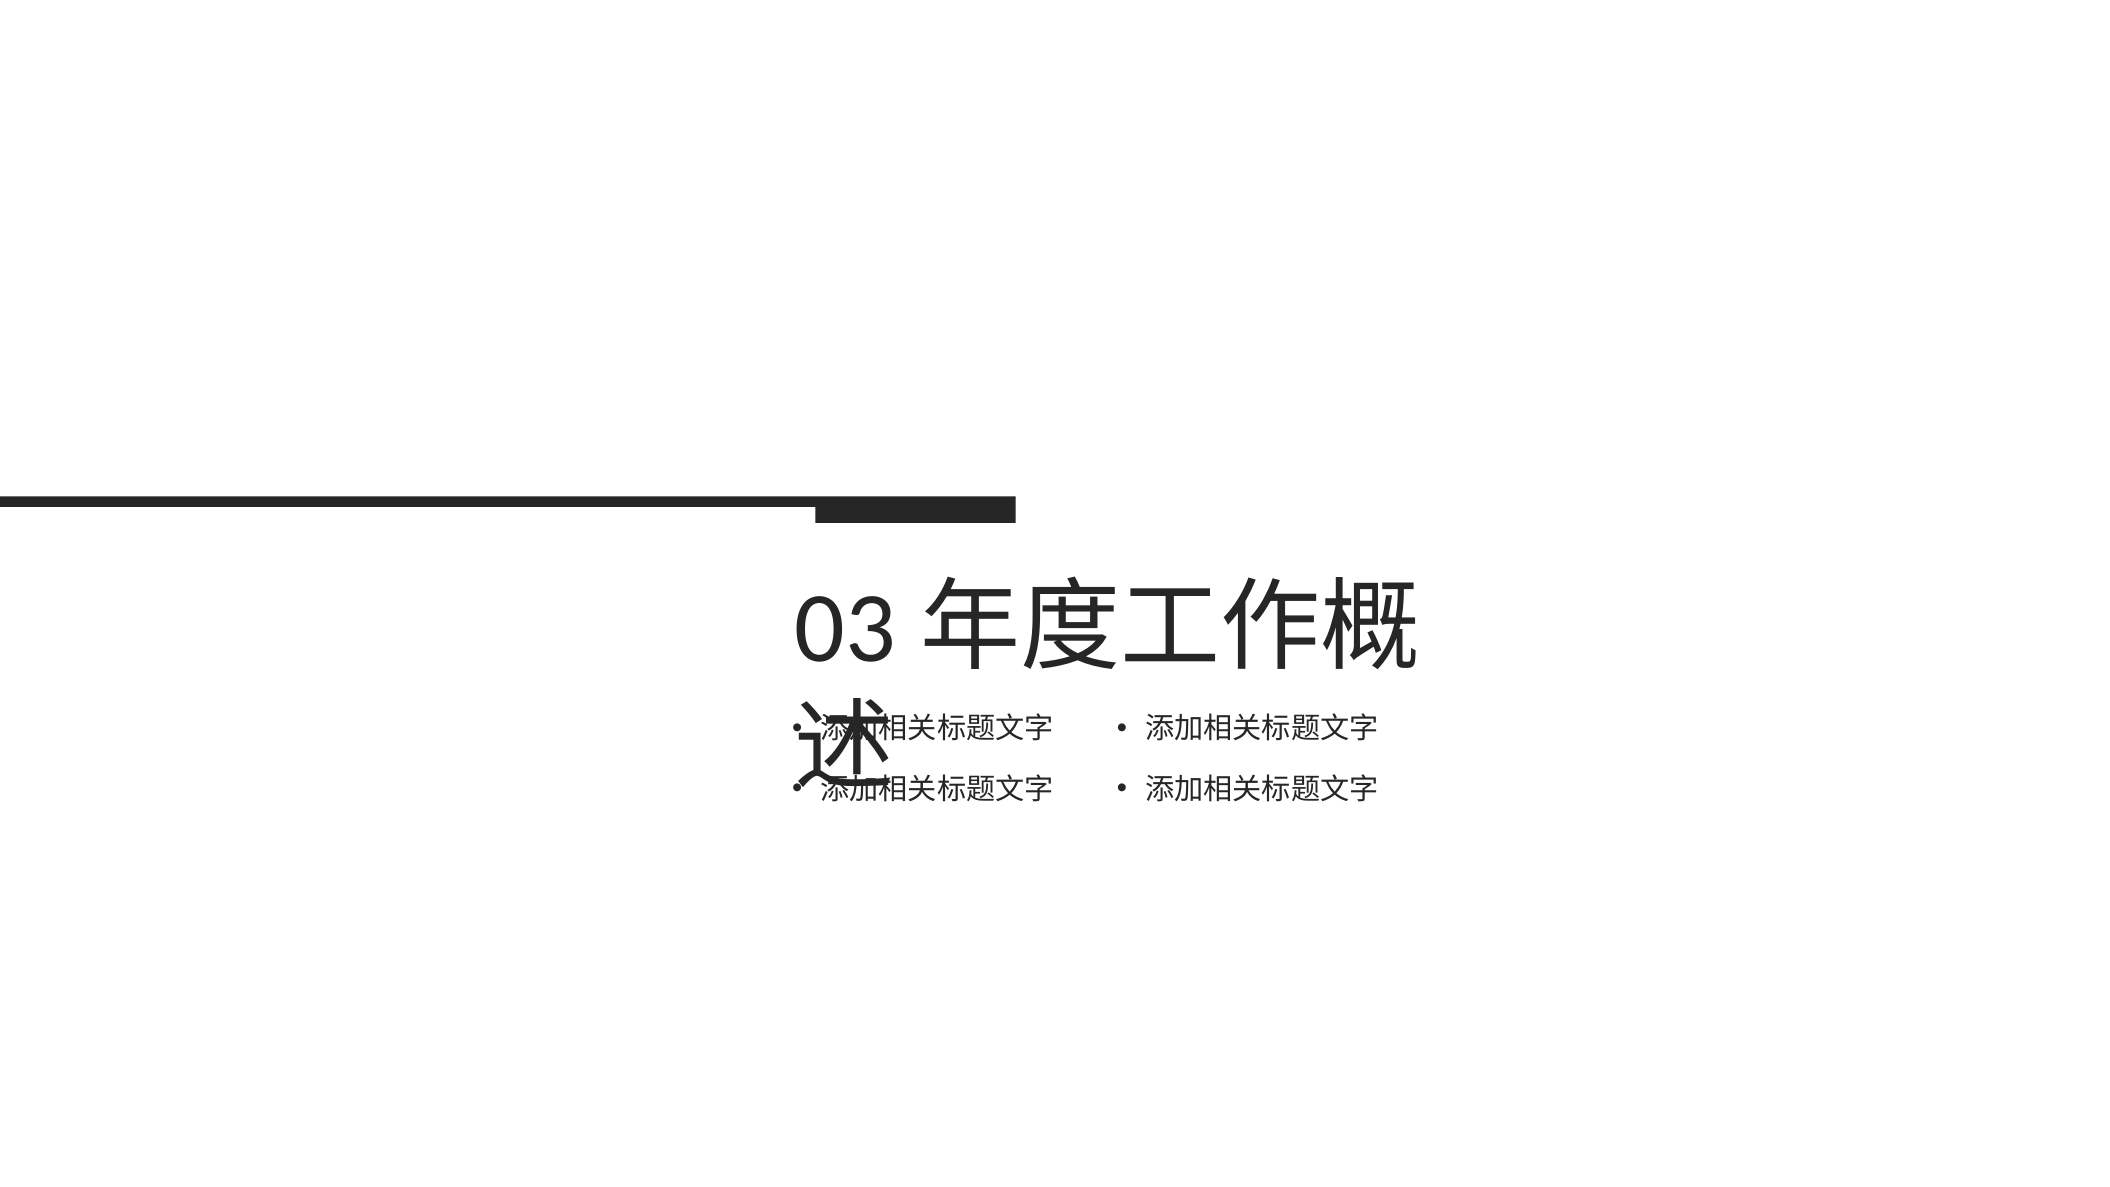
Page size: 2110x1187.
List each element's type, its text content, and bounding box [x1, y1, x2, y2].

text_box 03年度工作概述 [794, 561, 1516, 802]
text_box 添加相关标题文字 [777, 702, 1102, 752]
text_box 添加相关标题文字 [1102, 702, 1508, 752]
text_box 添加相关标题文字 [1102, 762, 1508, 813]
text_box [0, 496, 1016, 523]
text_box 添加相关标题文字 [777, 762, 1102, 813]
